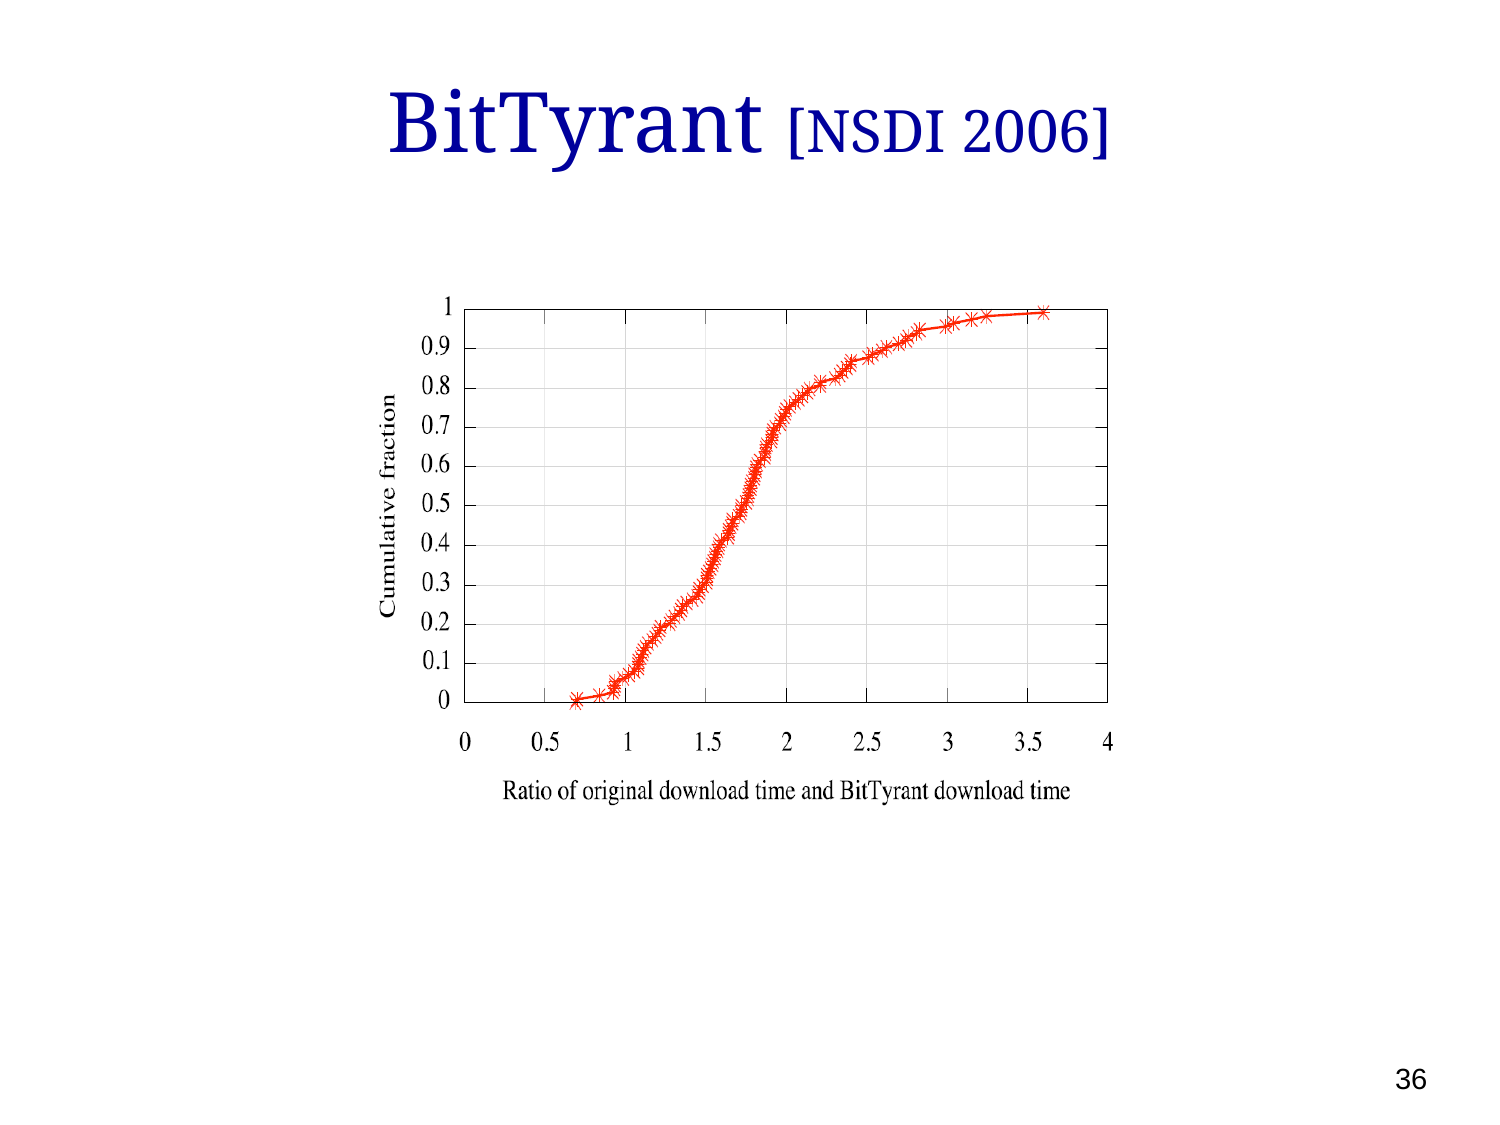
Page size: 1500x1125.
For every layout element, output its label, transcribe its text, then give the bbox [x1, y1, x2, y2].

title BitTyrant [NSDI 2006] [74, 47, 1426, 191]
slide_number 36 [1092, 1024, 1443, 1103]
picture [337, 274, 1159, 813]
